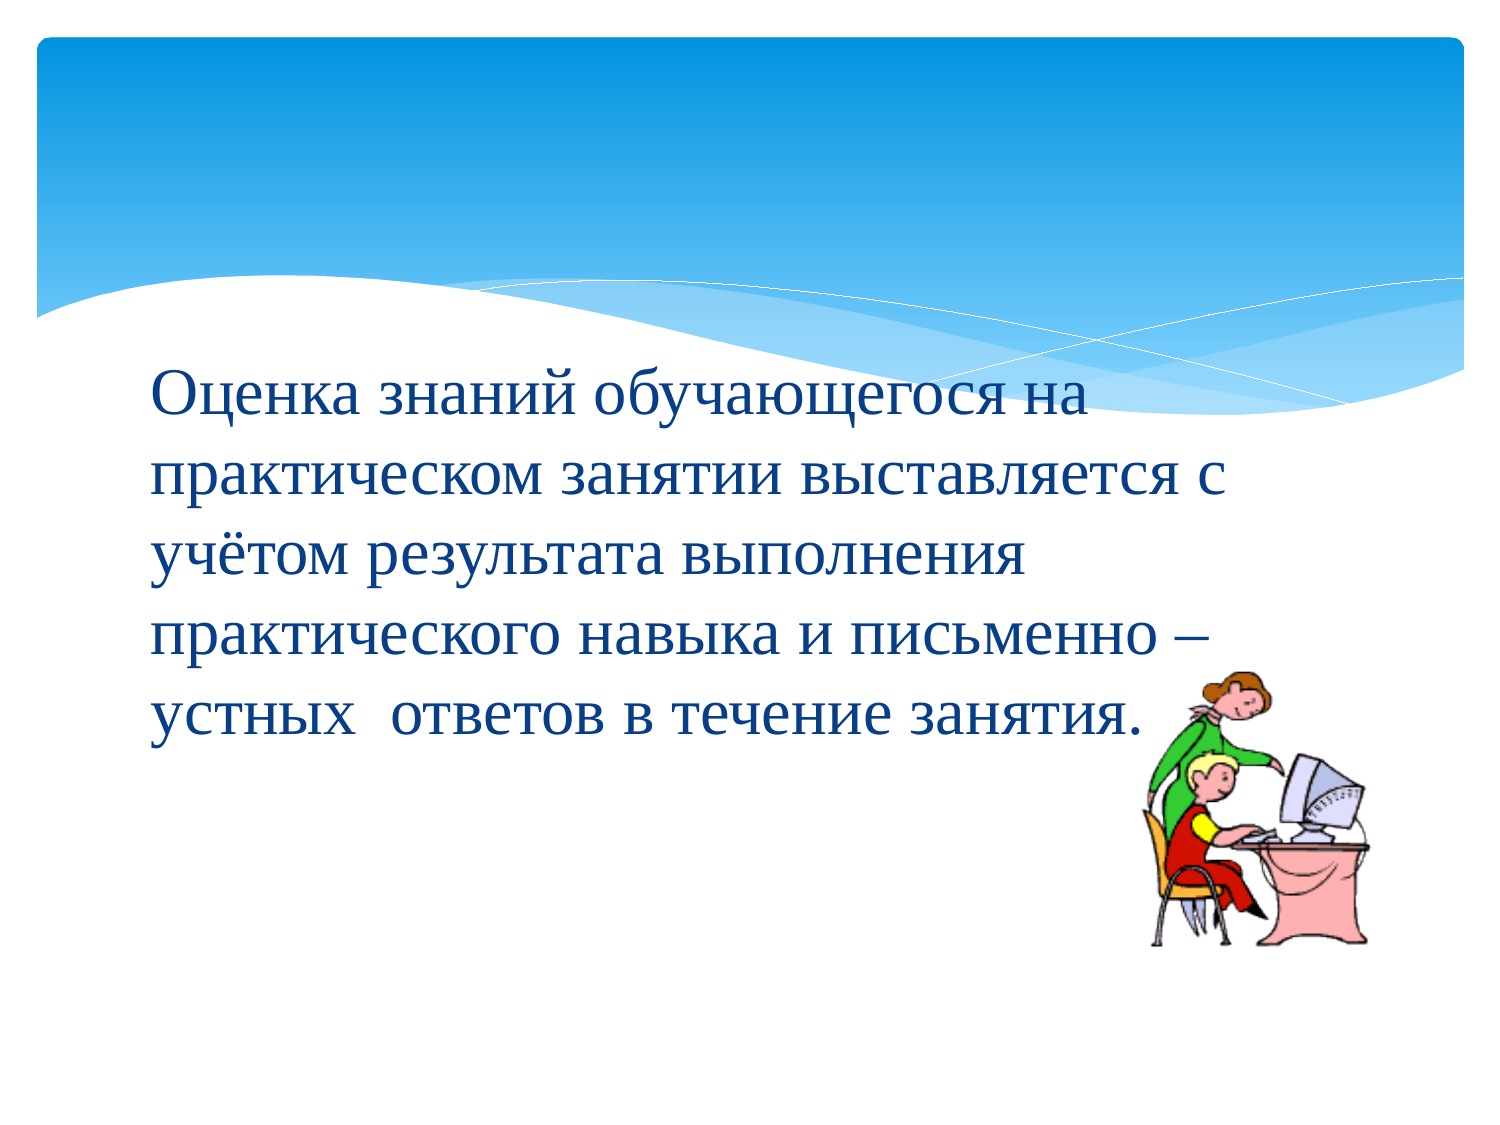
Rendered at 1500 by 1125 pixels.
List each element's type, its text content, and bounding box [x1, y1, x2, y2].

list Оценка знаний обучающегося на практическом занятии выставляется с учётом результата выполнения практического навыка и письменно – устных ответов в течение занятия. [135, 267, 1359, 1005]
picture [1104, 668, 1400, 953]
